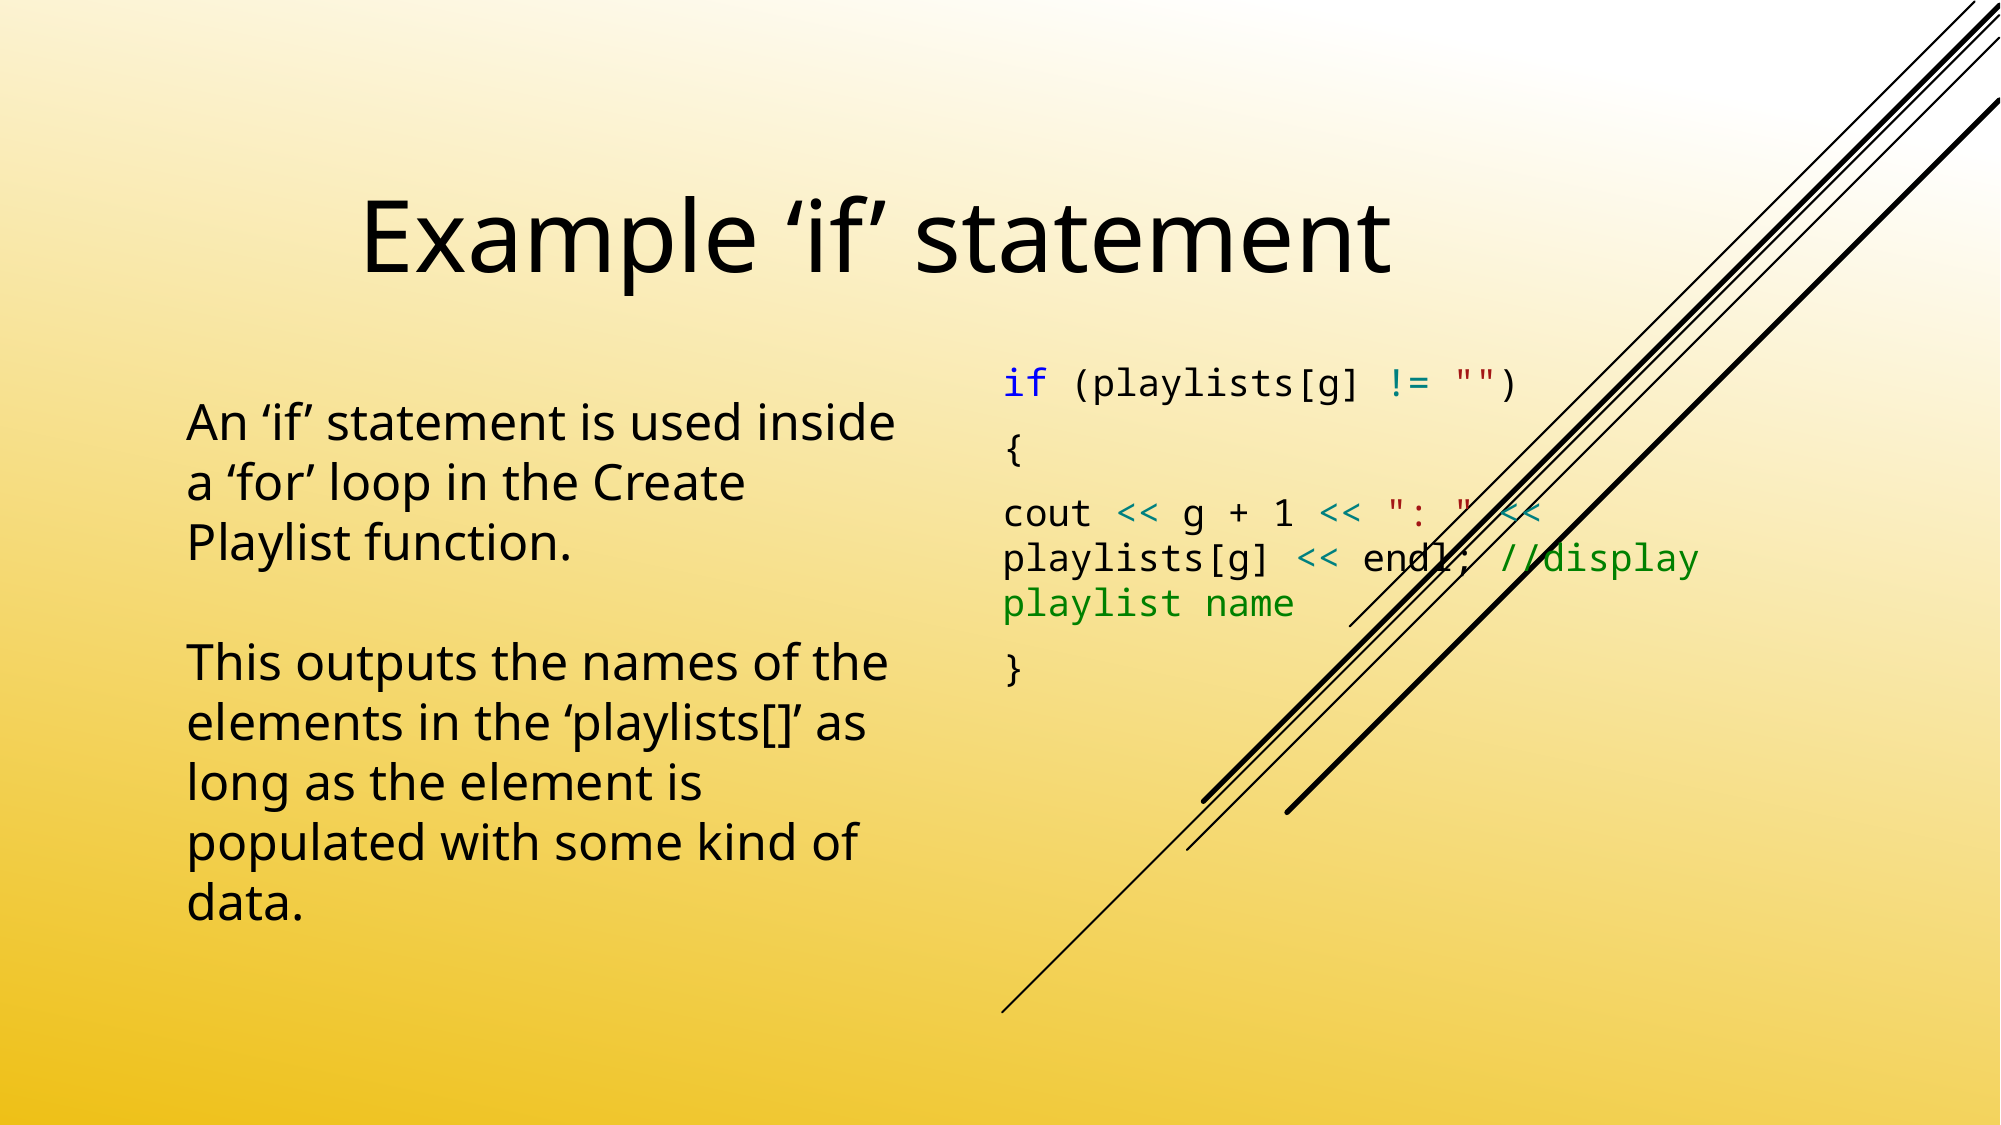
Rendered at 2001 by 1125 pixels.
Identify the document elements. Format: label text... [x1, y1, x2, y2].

subtitle if (playlists[g] != "") { cout << g + 1 << ": " << playlists[g] << endl; //display playlist name } [987, 351, 1828, 691]
title Example ‘if’ statement [343, 104, 1657, 300]
text_box An ‘if’ statement is used inside a ‘for’ loop in the Create Playlist function. This outputs the names of the elements in the ‘playlists[]’ as long as the element is populated with some kind of data. [172, 382, 920, 938]
